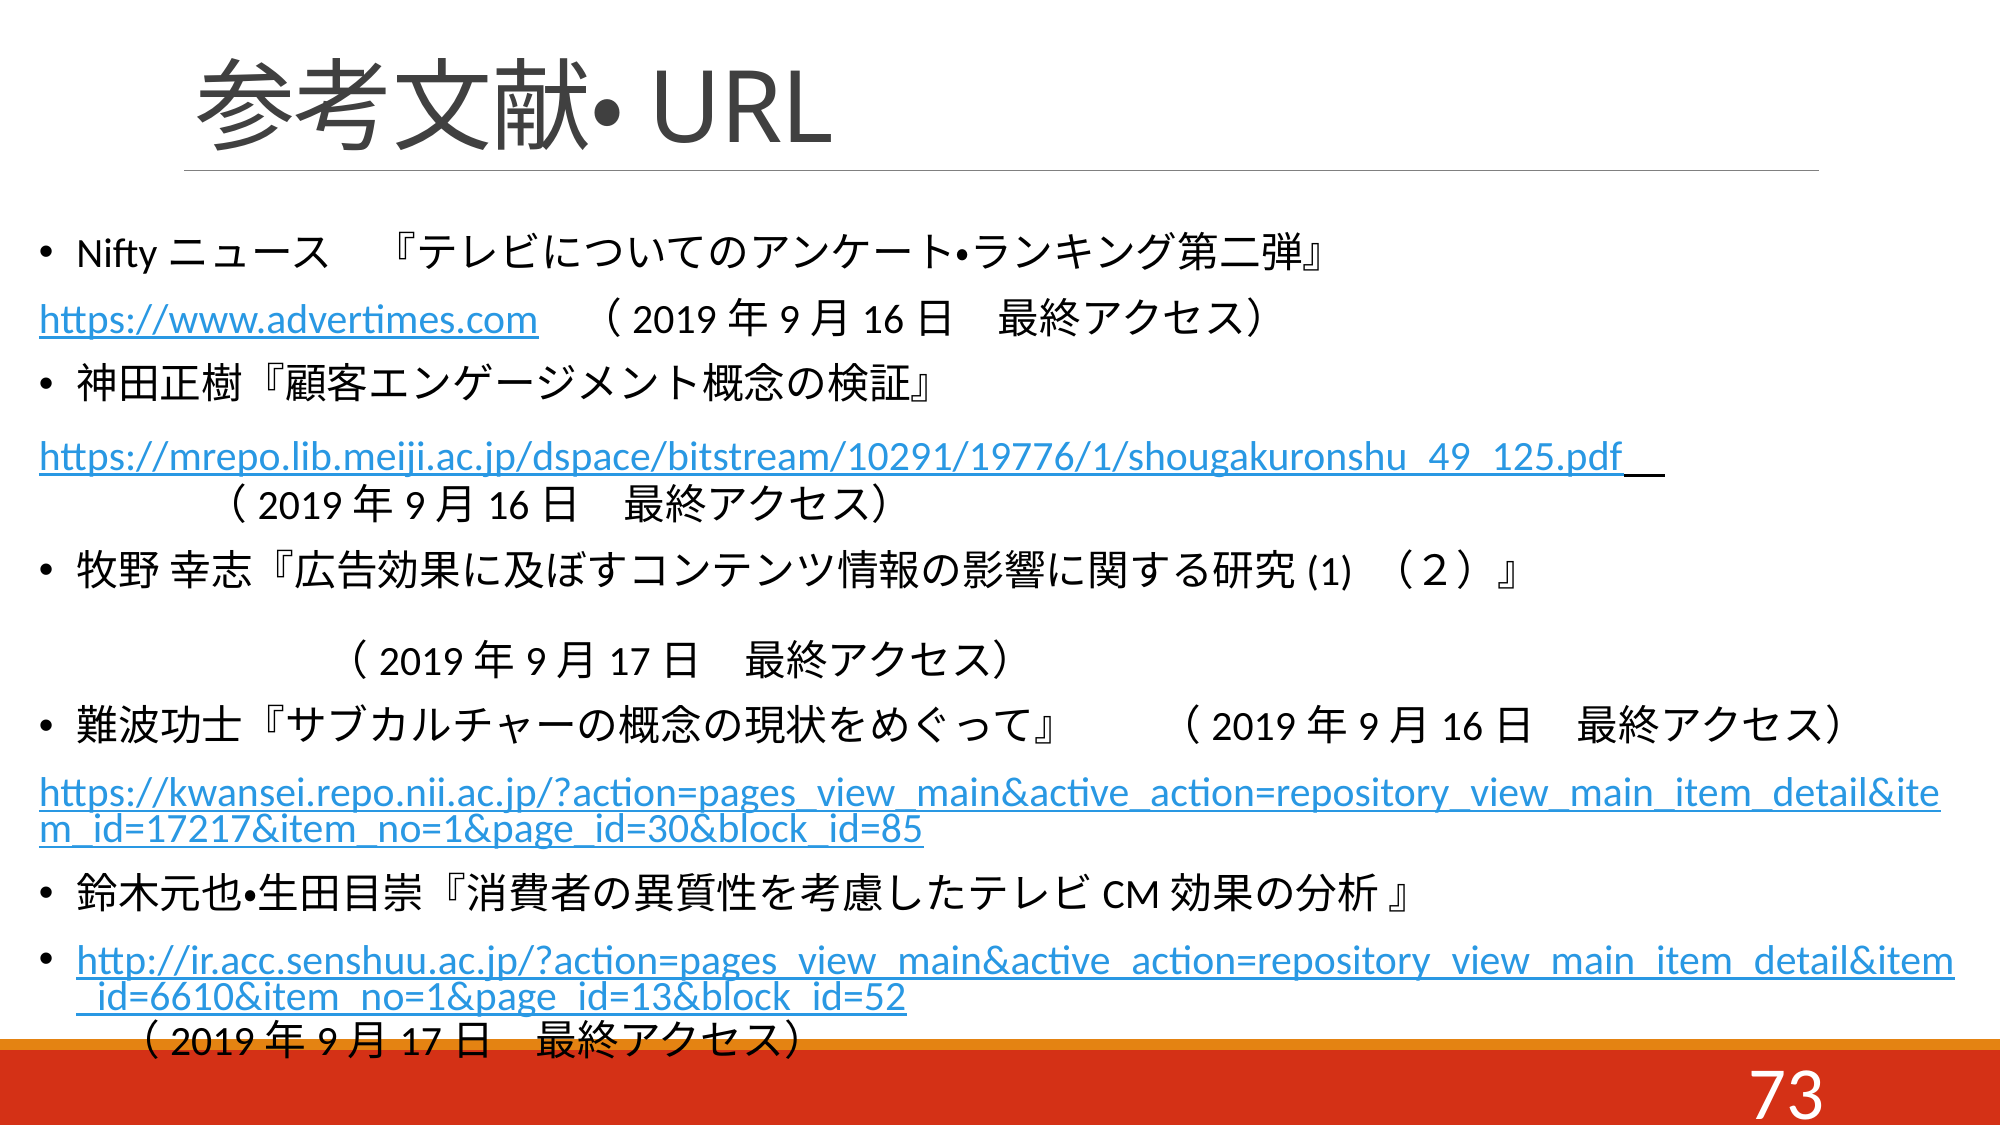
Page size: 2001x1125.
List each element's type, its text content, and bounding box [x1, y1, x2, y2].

slide_number 73 [1624, 1059, 1840, 1120]
title 参考文献・URL [180, 28, 1830, 171]
text_box Niftyニュース 『テレビについてのアンケート・ランキング第二弾』 https://www.advertimes.com （2019年9月16日 最終アクセス） 神田正樹『顧客エンゲージメント概念の検証』 https://mrepo.lib.meiji.ac.jp/dspace/bitstream/10291/19776/1/shougakuronshu_49_125.pdf （2019年9月16日 最終アクセス） 牧野 幸志『広告効果に及ぼすコンテンツ情報の影響に関する研究(1) （２）』 （2019年9月17日 最終アクセス） 難波功士『サブカルチャーの概念の現状をめぐって』 （2019年9月16日 最終アクセス） https://kwansei.repo.nii.ac.jp/?action=pages_view_main&active_action=repository_view_main_item_detail&item_id=17217&item_no=1&page_id=30&block_id=85 鈴木元也・生田目崇『消費者の異質性を考慮したテレビCM効果の分析 』 http://ir.acc.senshuu.ac.jp/?action=pages_view_main&active_action=repository_view_main_item_detail&item_id=6610&item_no=1&page_id=13&block_id=52 （2019年9月17日 最終アクセス） [24, 223, 1976, 989]
